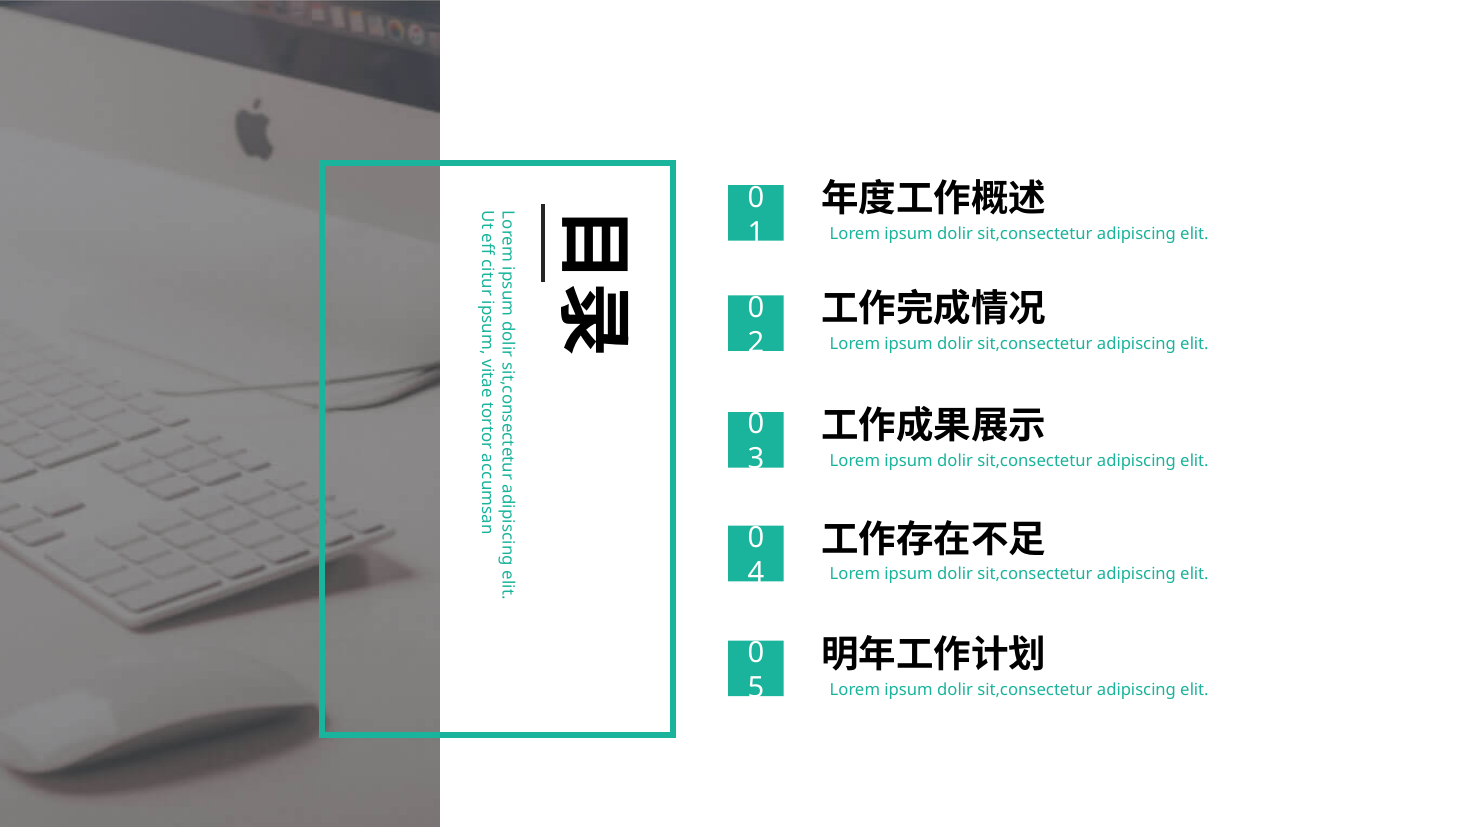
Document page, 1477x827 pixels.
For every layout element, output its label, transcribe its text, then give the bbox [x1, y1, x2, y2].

text_box 01 [727, 184, 785, 242]
text_box 明年工作计划 [806, 622, 1062, 682]
text_box Lorem ipsum dolir sit,consectetur adipiscing elit. [814, 556, 1225, 591]
text_box Lorem ipsum dolir sit,consectetur adipiscing elit. [814, 325, 1225, 361]
text_box 05 [727, 640, 785, 697]
text_box 03 [727, 411, 785, 469]
text_box Lorem ipsum dolir sit,consectetur adipiscing elit. [814, 442, 1225, 478]
text_box 工作成果展示 [806, 393, 1062, 454]
text_box 04 [727, 525, 785, 582]
text_box 工作存在不足 [806, 507, 1062, 568]
text_box Lorem ipsum dolir sit,consectetur adipiscing elit. [814, 215, 1225, 251]
text_box 工作完成情况 [806, 277, 1062, 337]
picture [0, 0, 440, 827]
text_box 年度工作概述 [806, 166, 1062, 227]
text_box Lorem ipsum dolir sit,consectetur adipiscing elit. [814, 670, 1225, 706]
text_box 02 [727, 294, 785, 352]
text_box [440, 162, 674, 736]
text_box Lorem ipsum dolir sit,consectetur adipiscing elit. Ut eff citur ipsum, vitae tortor accumsan [455, 196, 527, 638]
text_box 目录 [529, 192, 651, 360]
